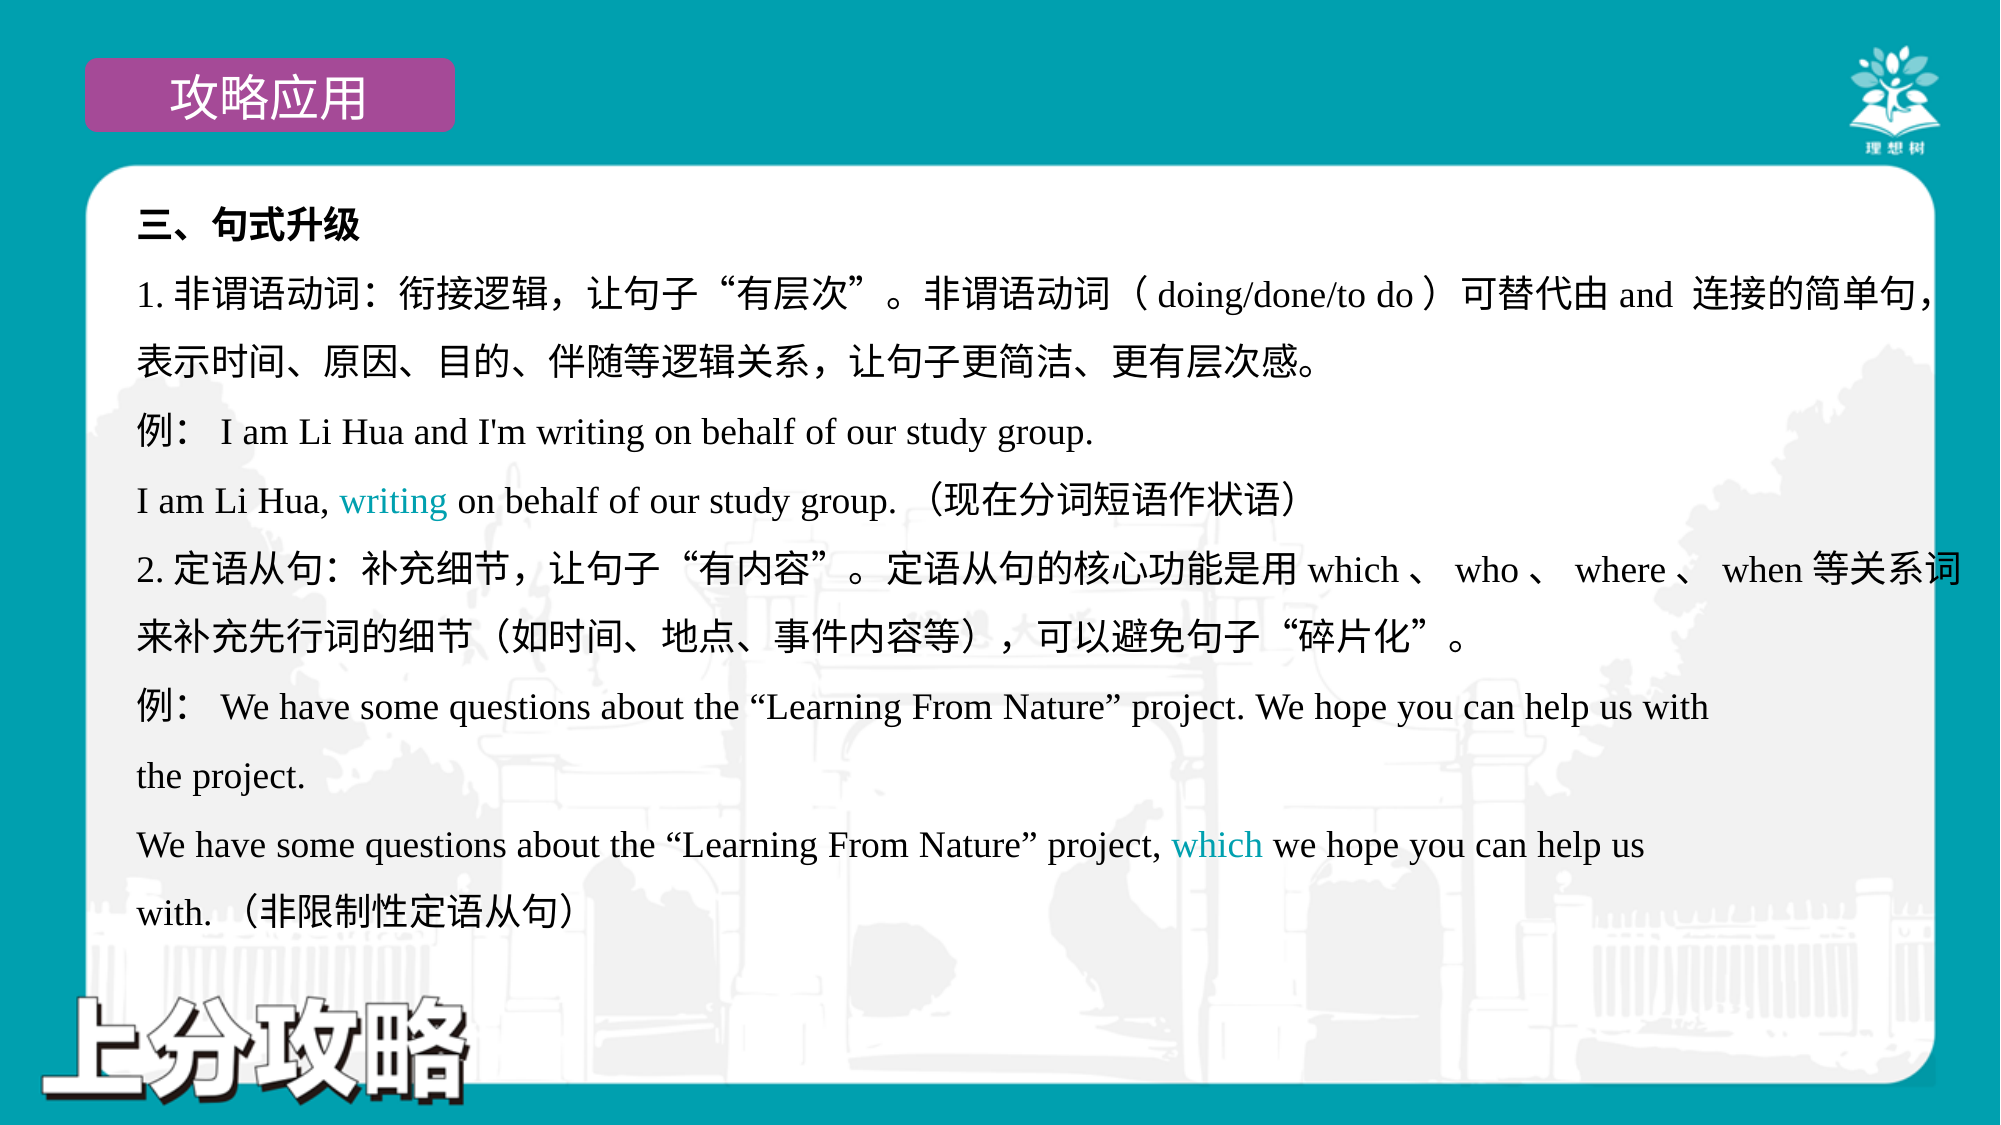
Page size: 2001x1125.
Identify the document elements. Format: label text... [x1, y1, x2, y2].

picture [0, 0, 2000, 1125]
text_box 三、句式升级 1.非谓语动词：衔接逻辑，让句子“有层次”。非谓语动词（doing/done/to do）可替代由and 连接的简单句， 表示时间、原因、目的、伴随等逻辑关系，让句子更简洁、更有层次感。 例：I am Li Hua and I'm writing on behalf of our study group. I am Li Hua, writing on behalf of our study group.（现在分词短语作状语） 2.定语从句：补充细节，让句子“有内容”。定语从句的核心功能是用which、who、where、when等关系词 来补充先行词的细节（如时间、地点、事件内容等），可以避免句子“碎片化”。 例：We have some questions about the “Learning From Nature” project. We hope you can help us with the project. We have some questions about the “Learning From Nature” project, which we hope you can help us with.（非限制性定语从句） [136, 177, 1865, 934]
